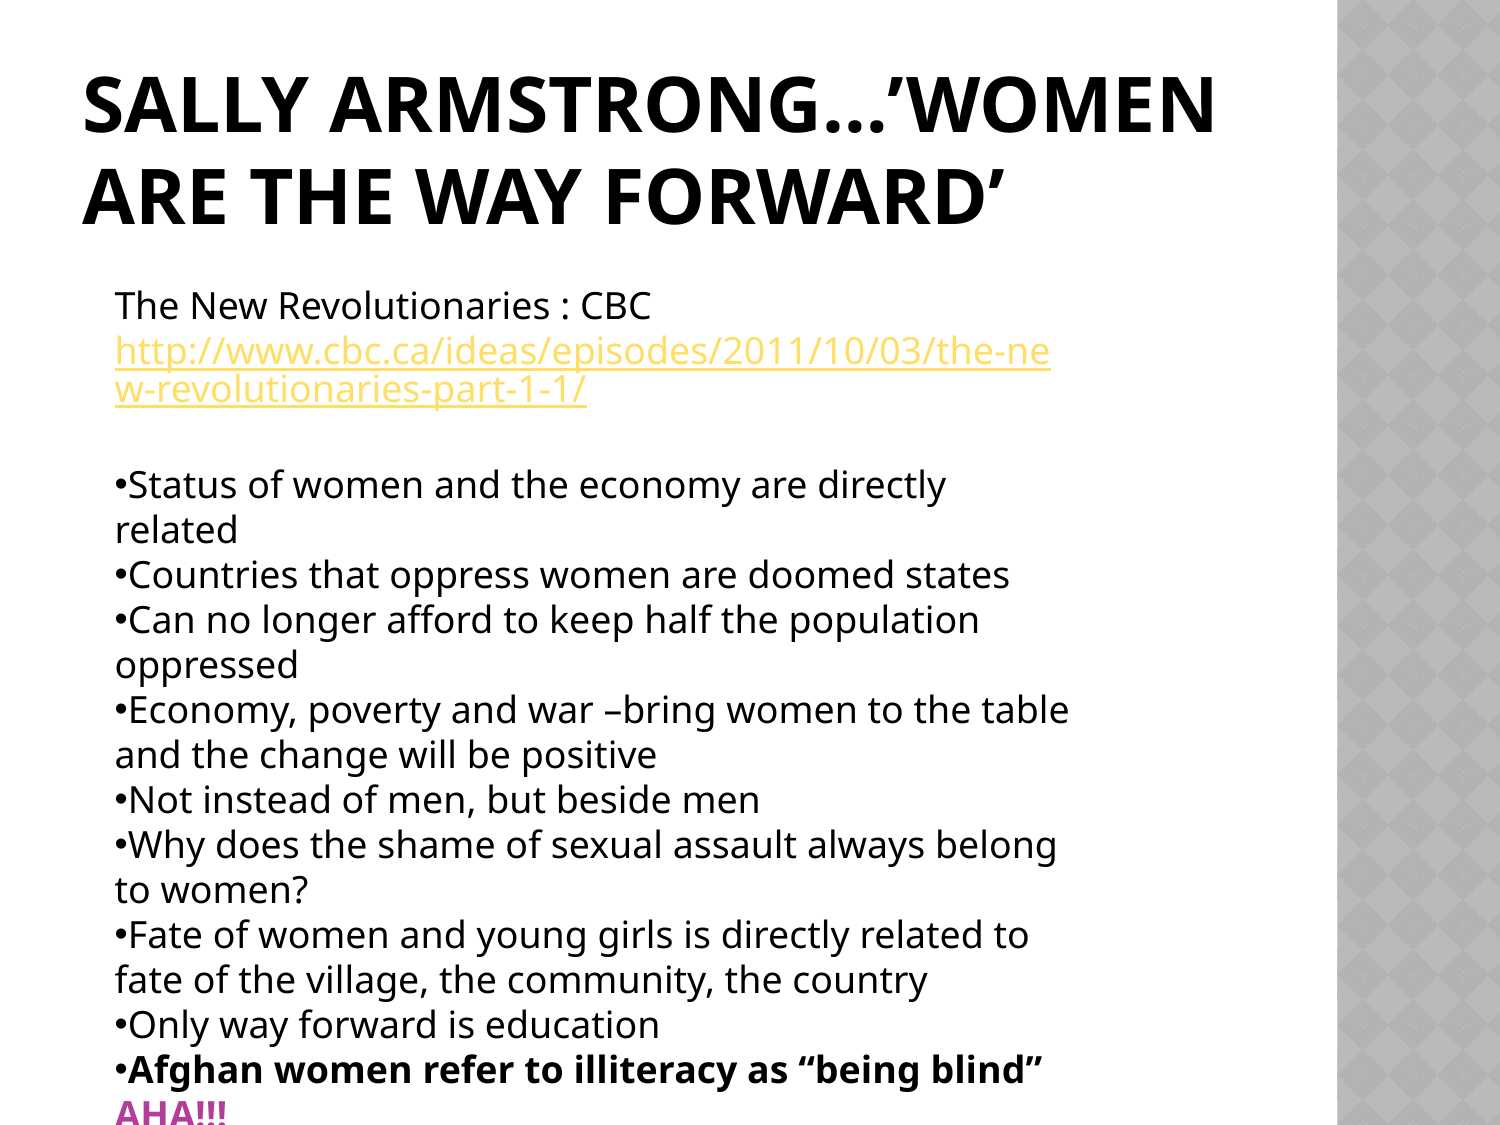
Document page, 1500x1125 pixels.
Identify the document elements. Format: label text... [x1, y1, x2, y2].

text_box The New Revolutionaries : CBC http://www.cbc.ca/ideas/episodes/2011/10/03/the-new-revolutionaries-part-1-1/ Status of women and the economy are directly related Countries that oppress women are doomed states Can no longer afford to keep half the population oppressed Economy, poverty and war –bring women to the table and the change will be positive Not instead of men, but beside men Why does the shame of sexual assault always belong to women? Fate of women and young girls is directly related to fate of the village, the community, the country Only way forward is education Afghan women refer to illiteracy as “being blind” AHA!!! [99, 274, 1088, 1106]
title Sally Armstrong…’WomeN are the Way Forward’ [75, 52, 1263, 240]
